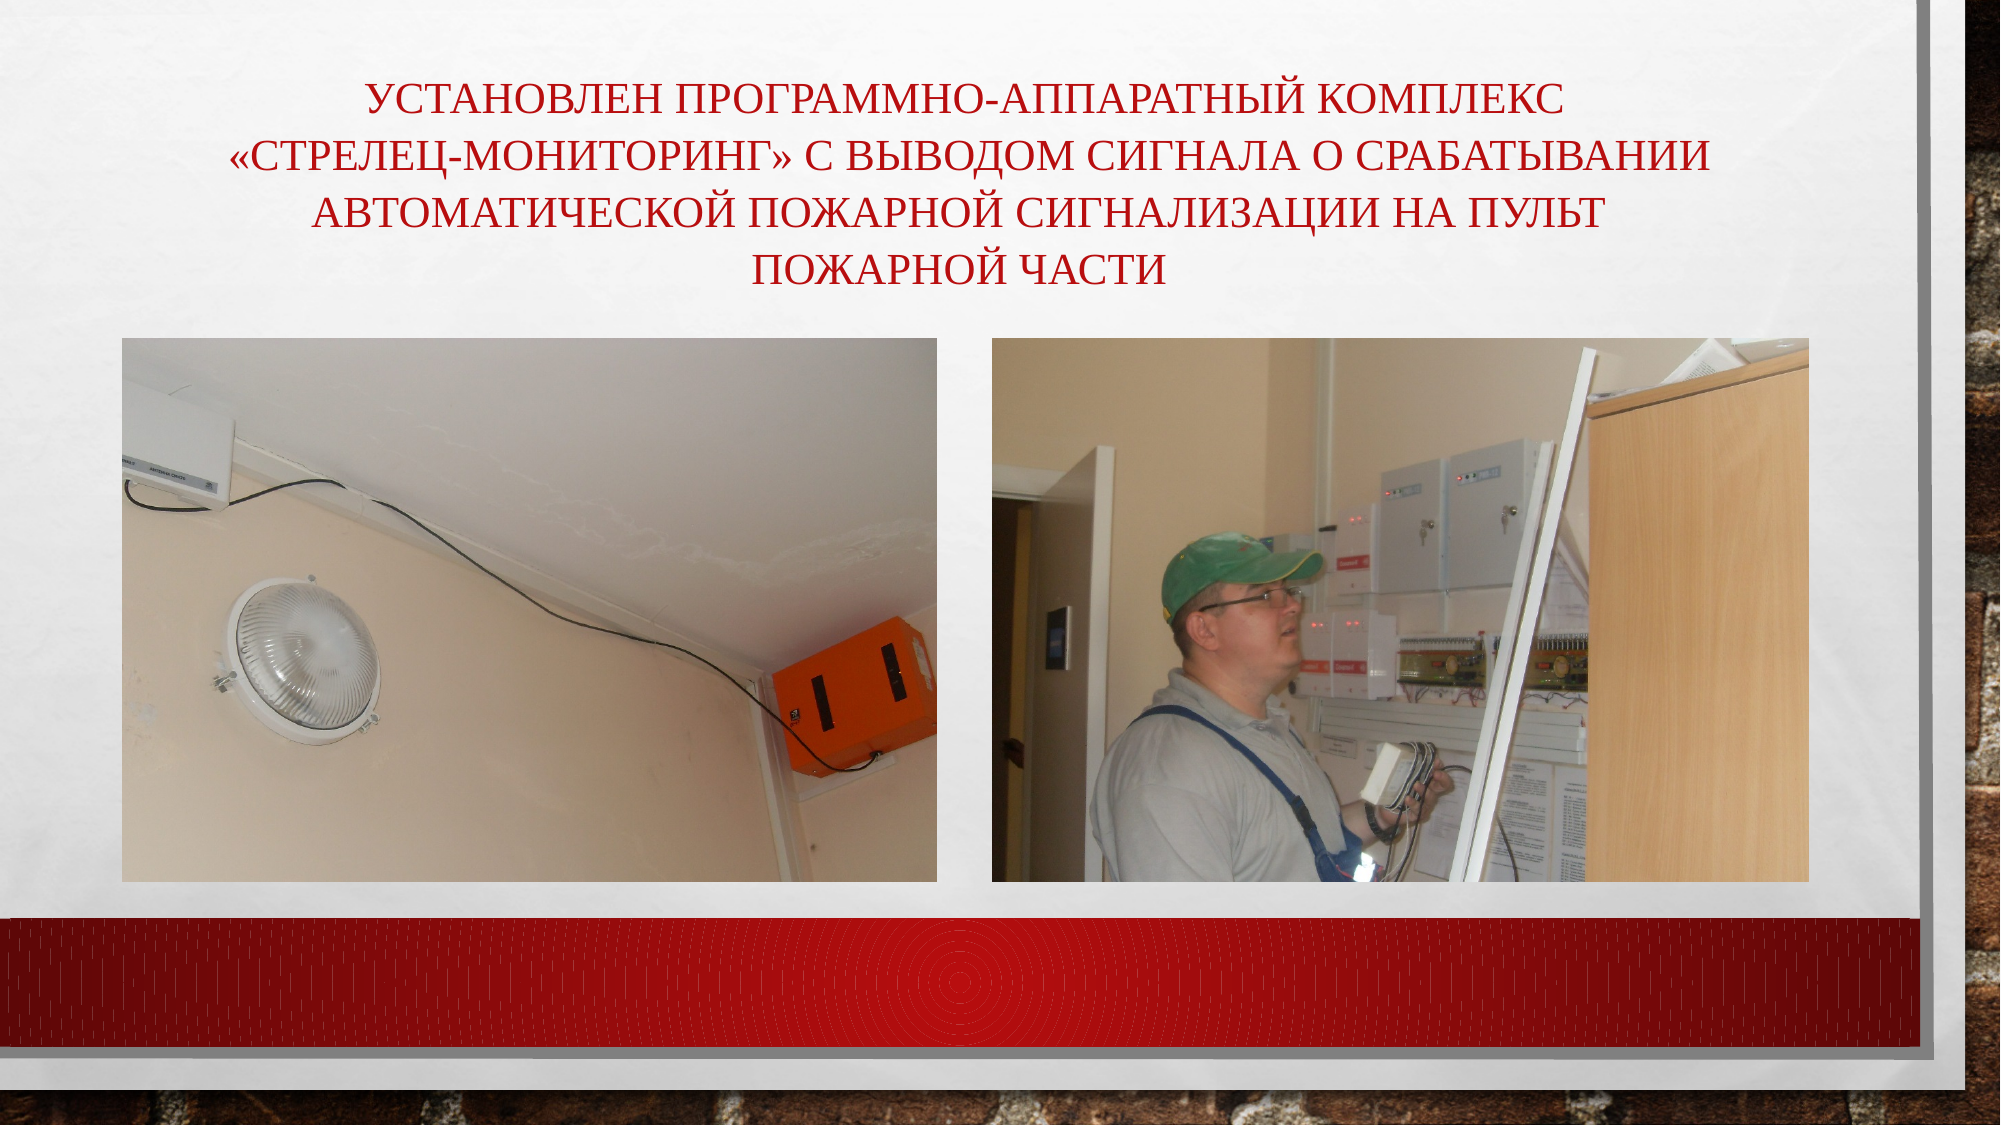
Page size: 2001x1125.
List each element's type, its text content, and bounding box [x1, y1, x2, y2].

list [122, 338, 938, 883]
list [992, 338, 1809, 883]
title Установлен программно-аппаратный комплекс «Стрелец-Мониторинг» с выводом сигнала о срабатывании Автоматической Пожарной Сигнализации на пульт пожарной части [112, 56, 1818, 303]
picture [0, 0, 2000, 1125]
